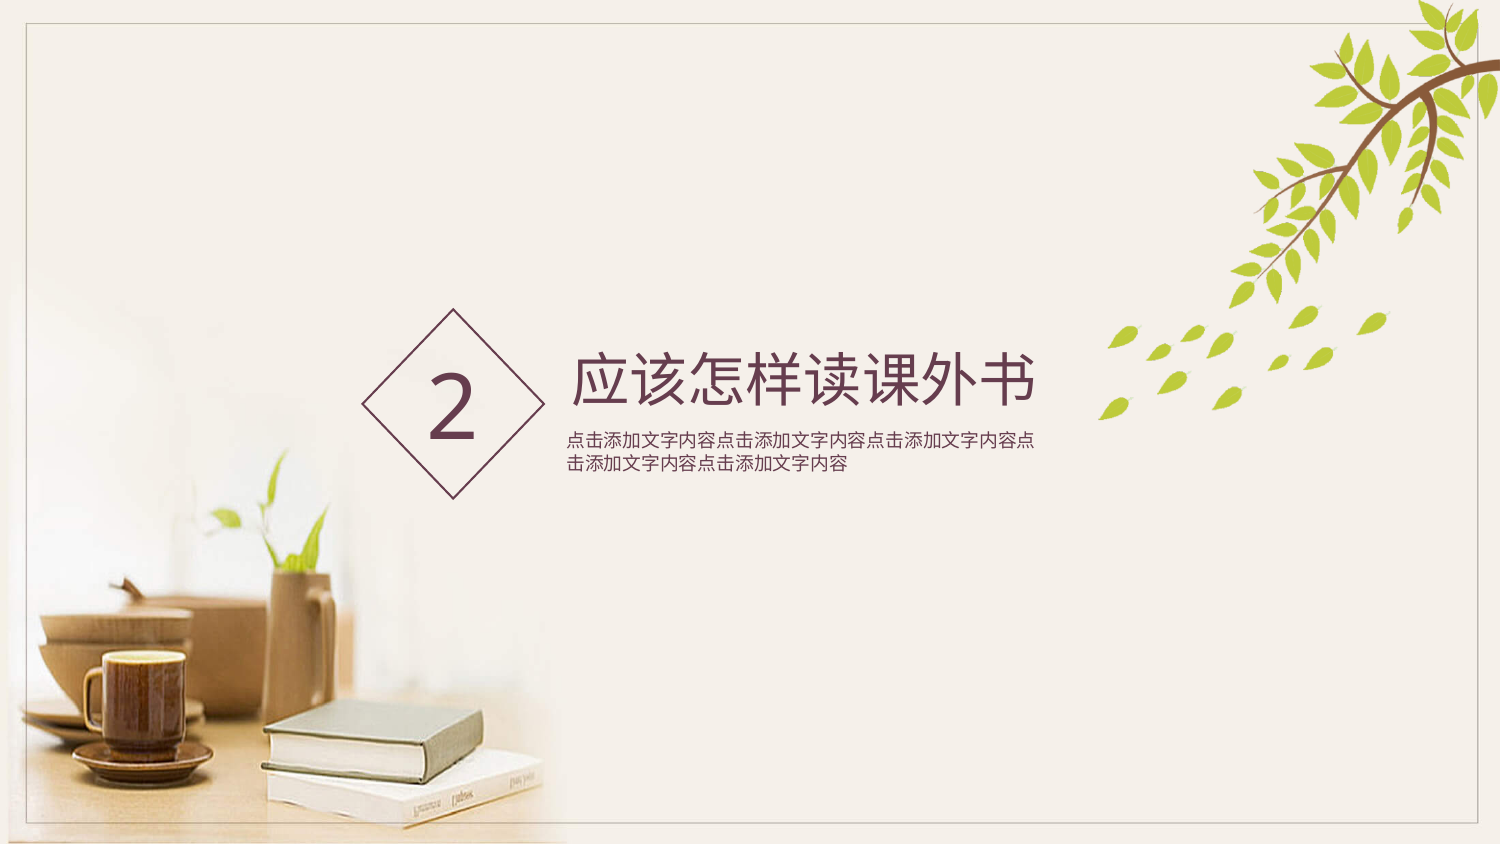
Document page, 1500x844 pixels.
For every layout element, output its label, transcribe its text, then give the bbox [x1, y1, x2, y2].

text_box 应该怎样读课外书 [562, 338, 1046, 418]
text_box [362, 309, 544, 499]
picture [0, 0, 1500, 844]
text_box 点击添加文字内容点击添加文字内容点击添加文字内容点 击添加文字内容点击添加文字内容 [557, 424, 1051, 479]
